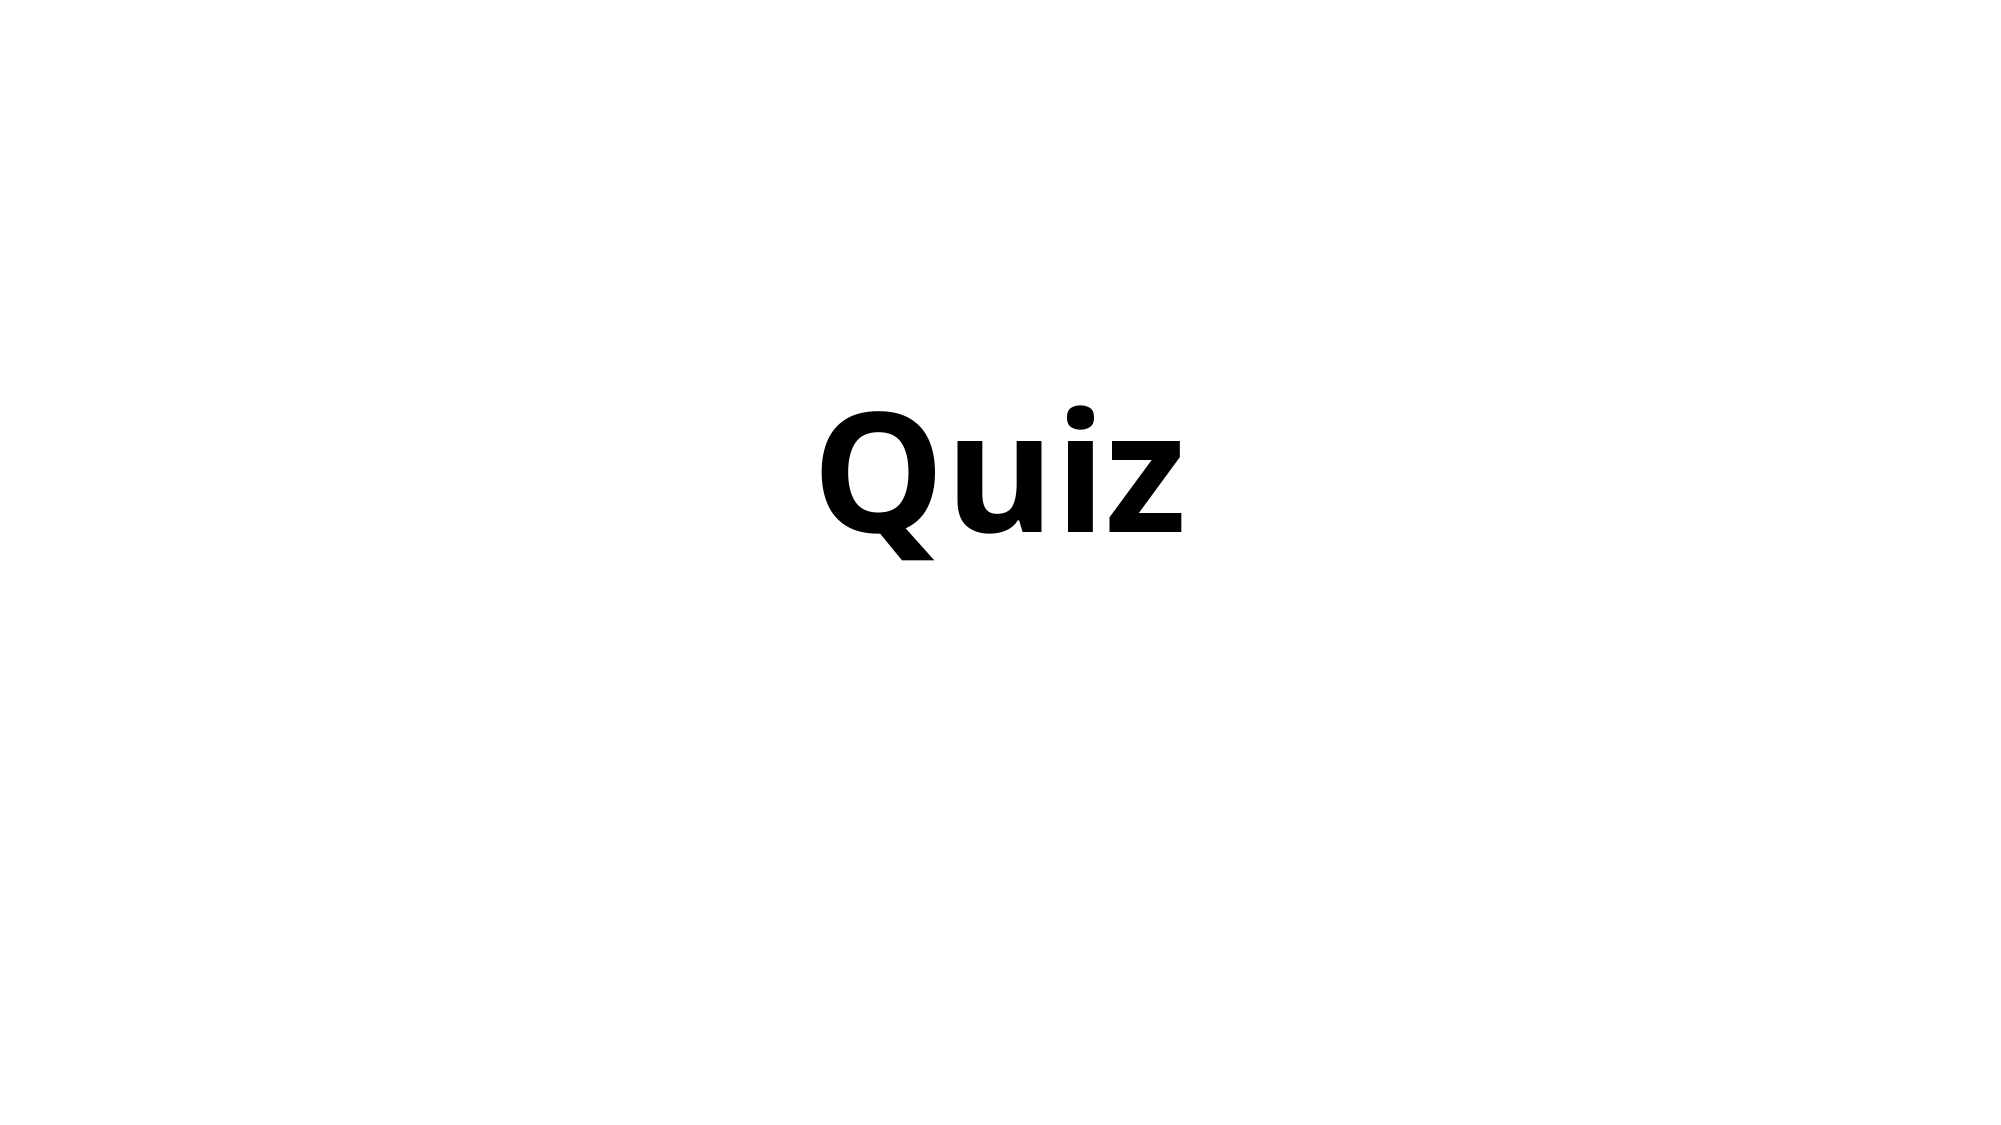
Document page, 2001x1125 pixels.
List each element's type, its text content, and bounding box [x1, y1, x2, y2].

title Quiz [249, 184, 1750, 576]
